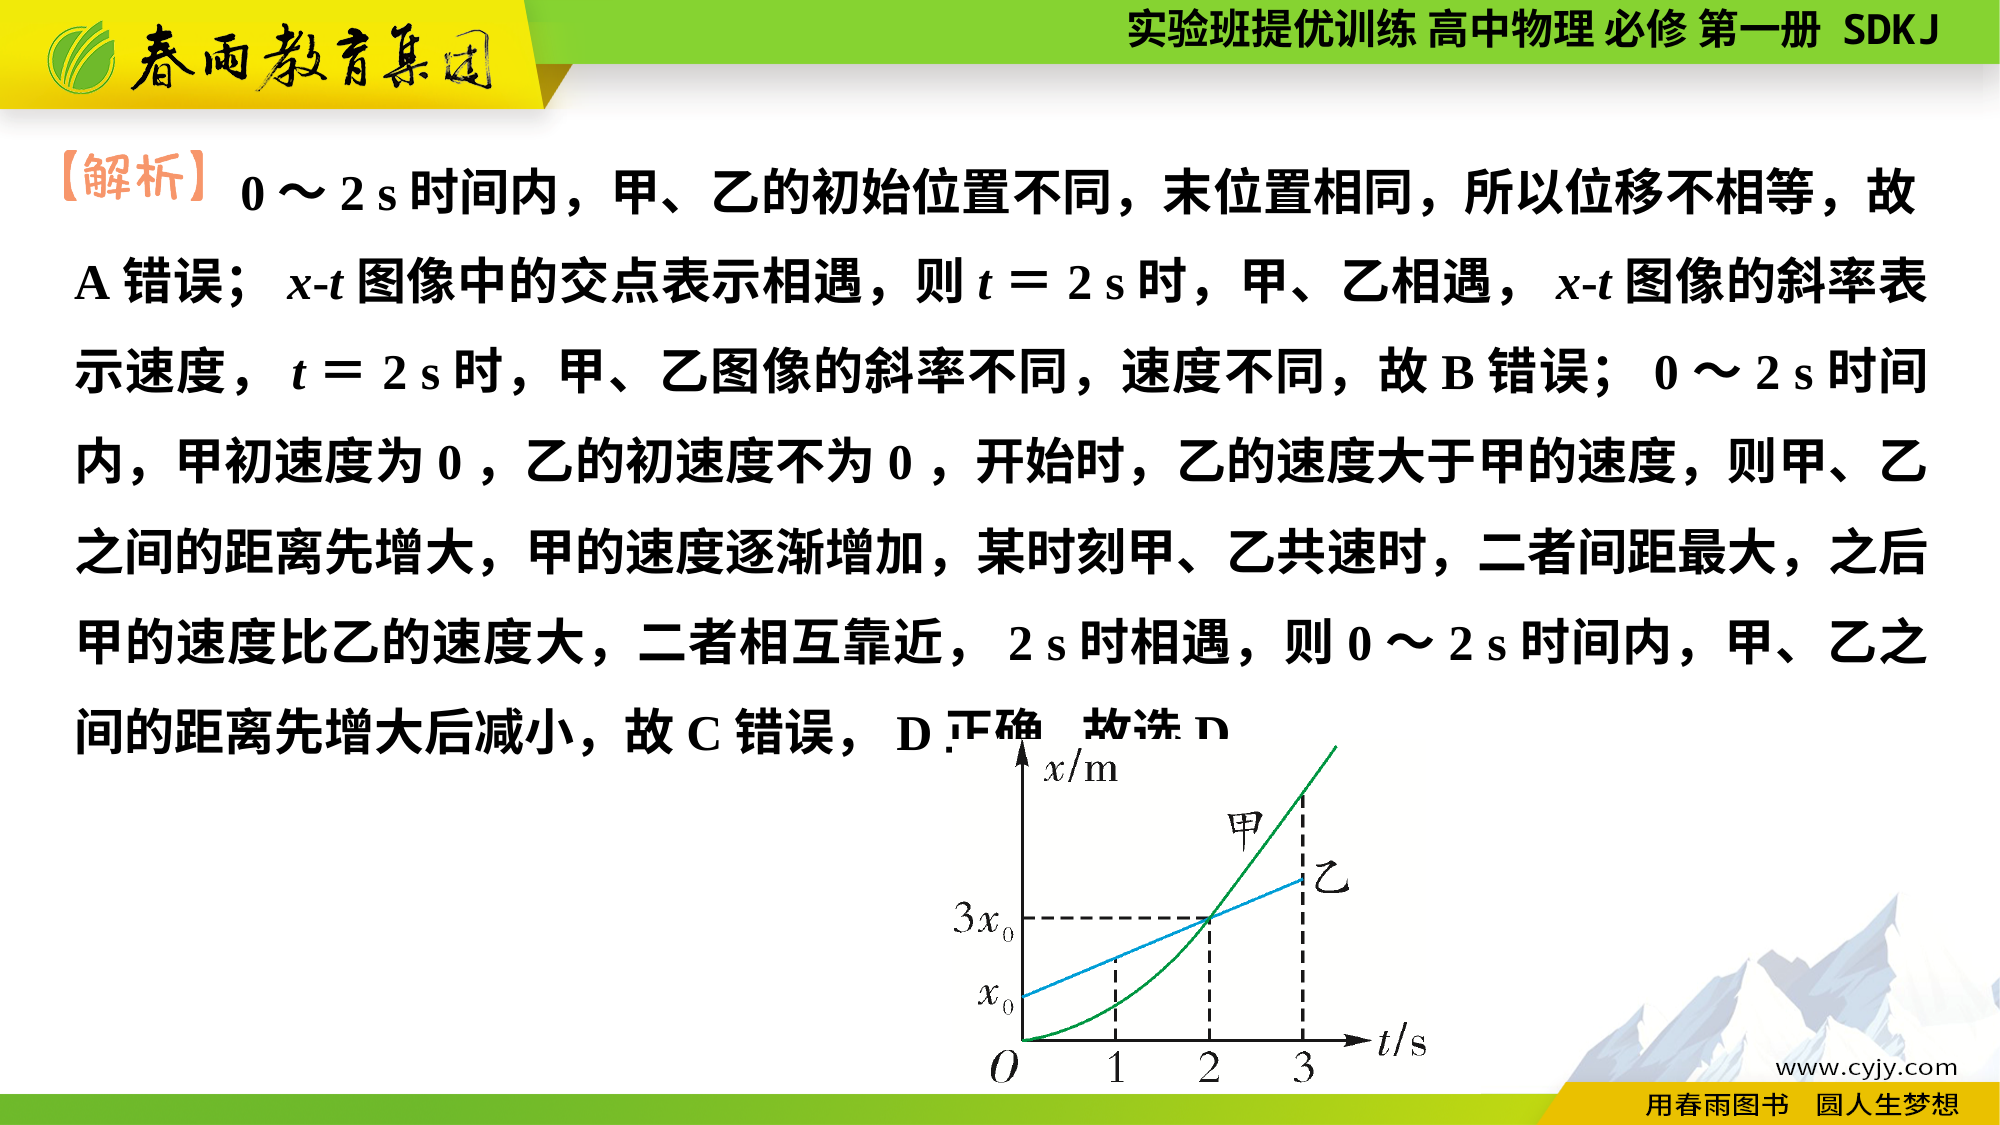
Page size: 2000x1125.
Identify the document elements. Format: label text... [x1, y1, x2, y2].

list 0～2 s时间内，甲、乙的初始位置不同，末位置相同，所以位移不相等，故A错误；x-t图像中的交点表示相遇，则t＝2 s时，甲、乙相遇，x-t图像的斜率表示速度，t＝2 s时，甲、乙图像的斜率不同，速度不同，故B错误；0～2 s时间内，甲初速度为0，乙的初速度不为0，开始时，乙的速度大于甲的速度，则甲、乙之间的距离先增大，甲的速度逐渐增加，某时刻甲、乙共速时，二者间距最大，之后甲的速度比乙的速度大，二者相互靠近，2 s时相遇，则0～2 s时间内，甲、乙之间的距离先增大后减小，故C错误，D正确.故选D. [59, 122, 1944, 774]
picture [0, 0, 2000, 1125]
